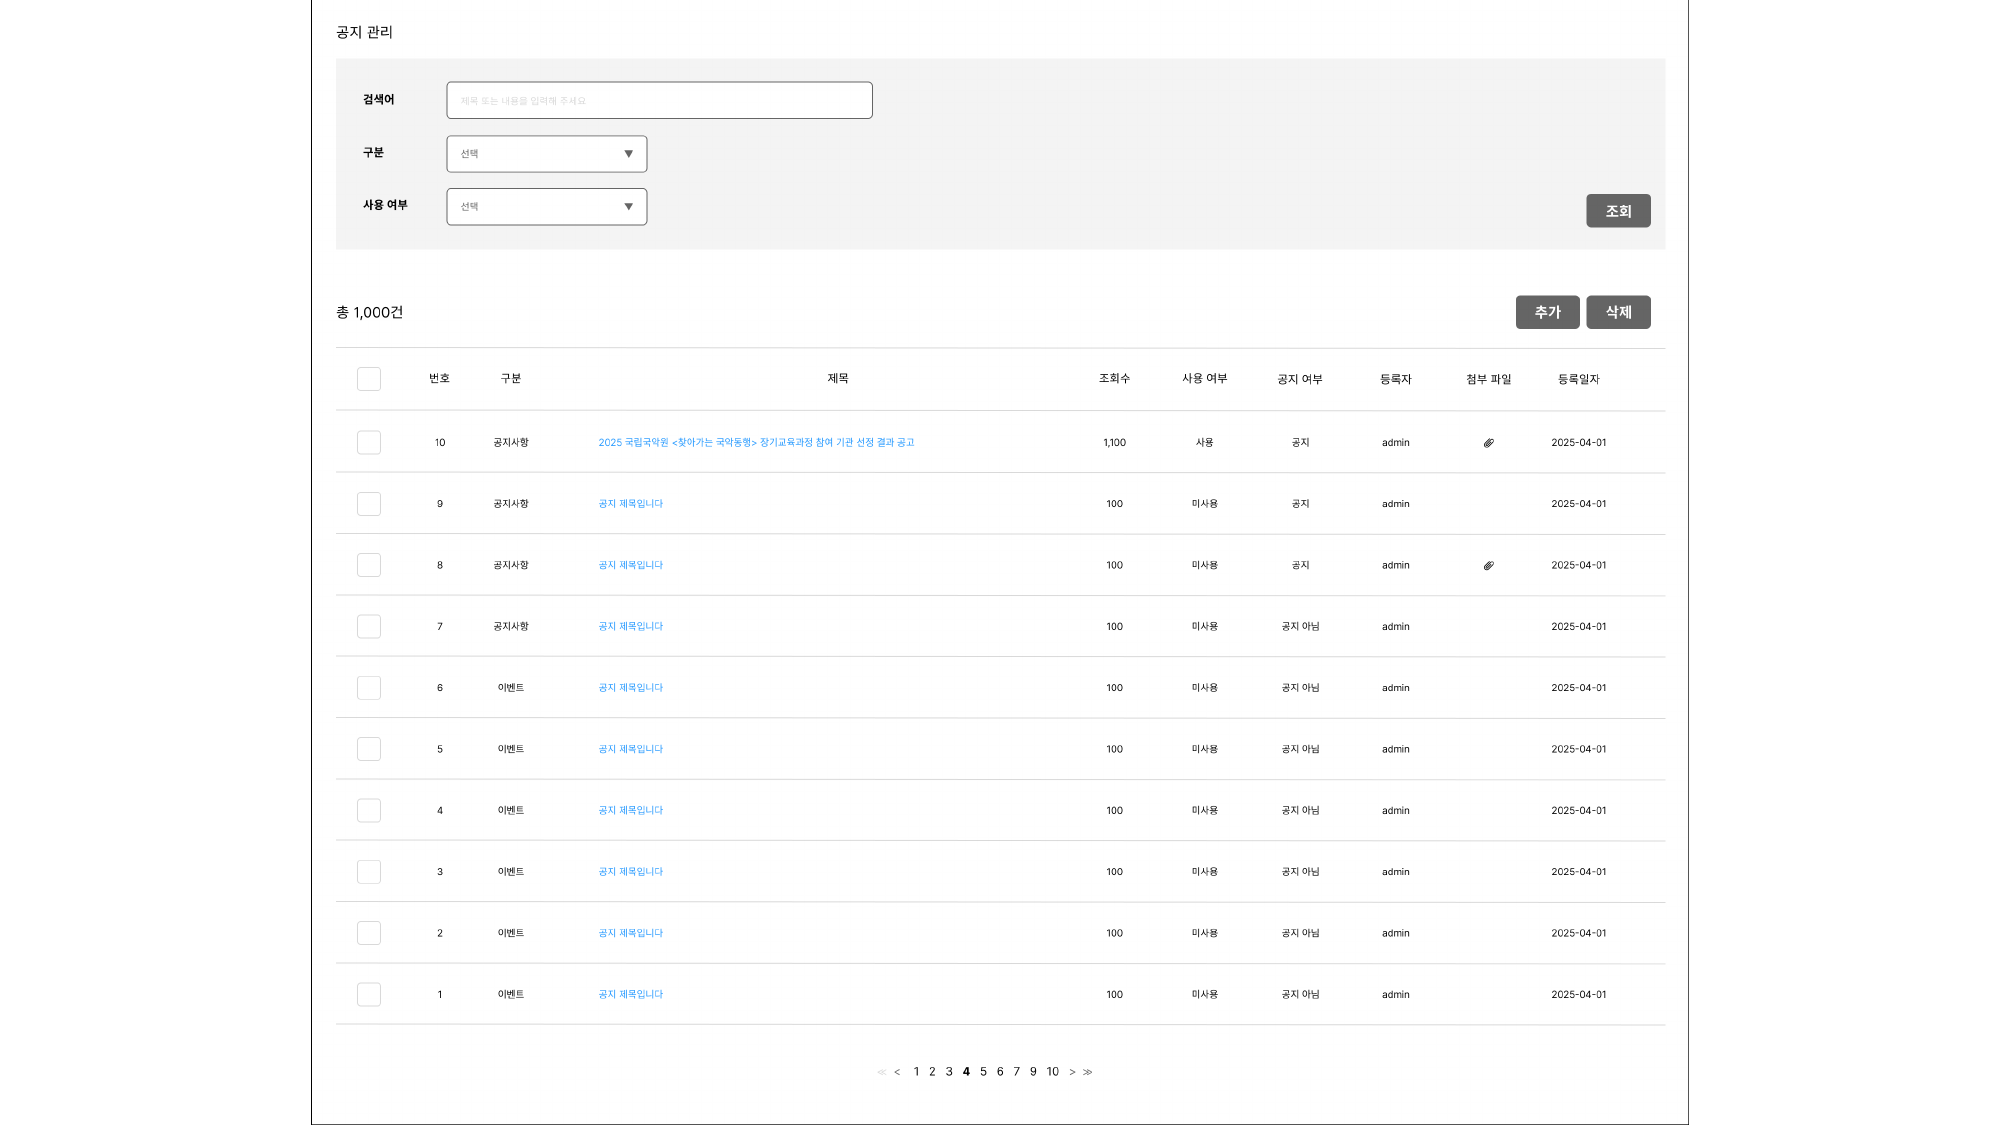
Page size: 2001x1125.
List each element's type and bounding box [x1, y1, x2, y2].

picture [310, 0, 1689, 1125]
